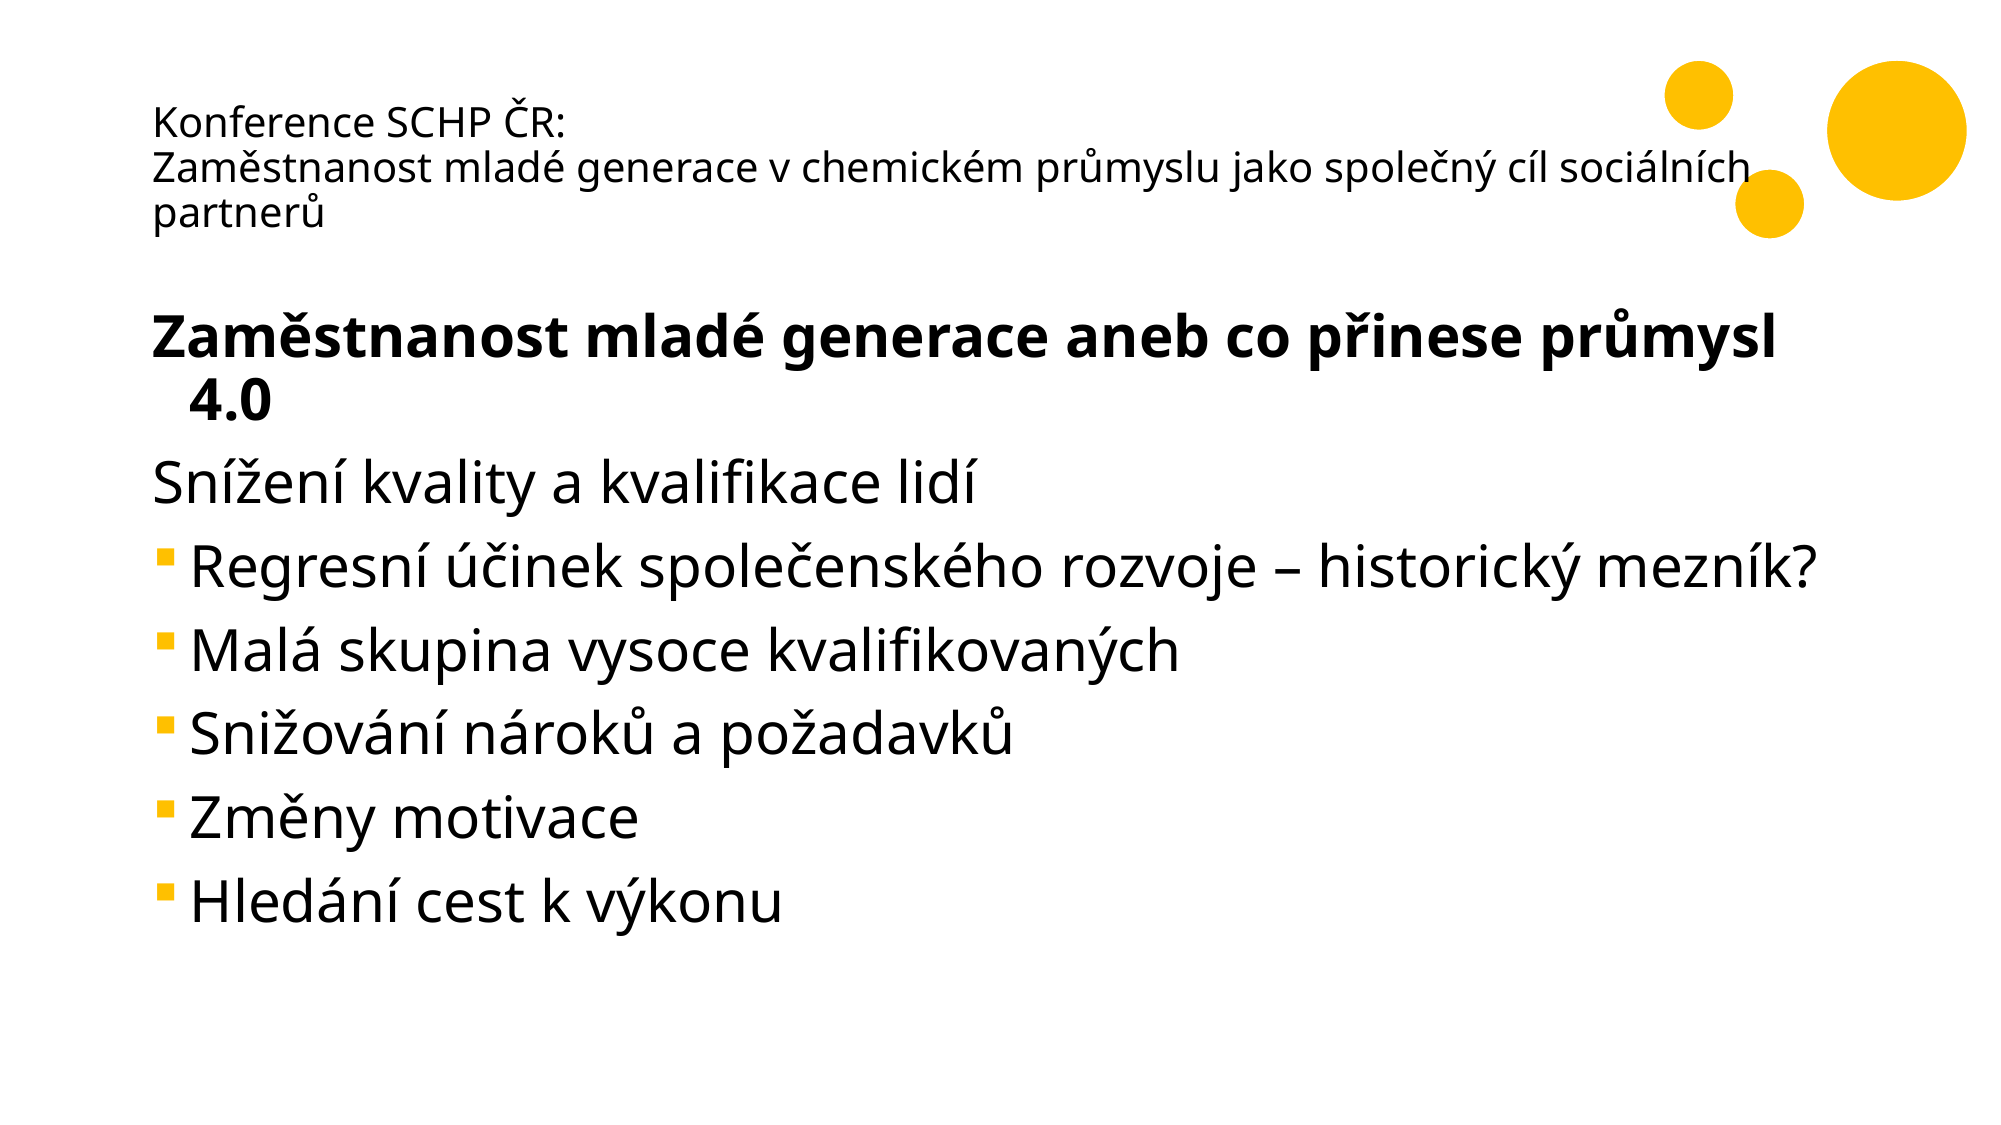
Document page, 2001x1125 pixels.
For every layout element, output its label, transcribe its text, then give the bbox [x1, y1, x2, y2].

title Konference SCHP ČR: Zaměstnanost mladé generace v chemickém průmyslu jako společný cíl sociálních partnerů [137, 59, 1863, 278]
list Zaměstnanost mladé generace aneb co přinese průmysl 4.0 Snížení kvality a kvalifikace lidí Regresní účinek společenského rozvoje – historický mezník? Malá skupina vysoce kvalifikovaných Snižování nároků a požadavků Změny motivace Hledání cest k výkonu [137, 299, 1863, 1014]
